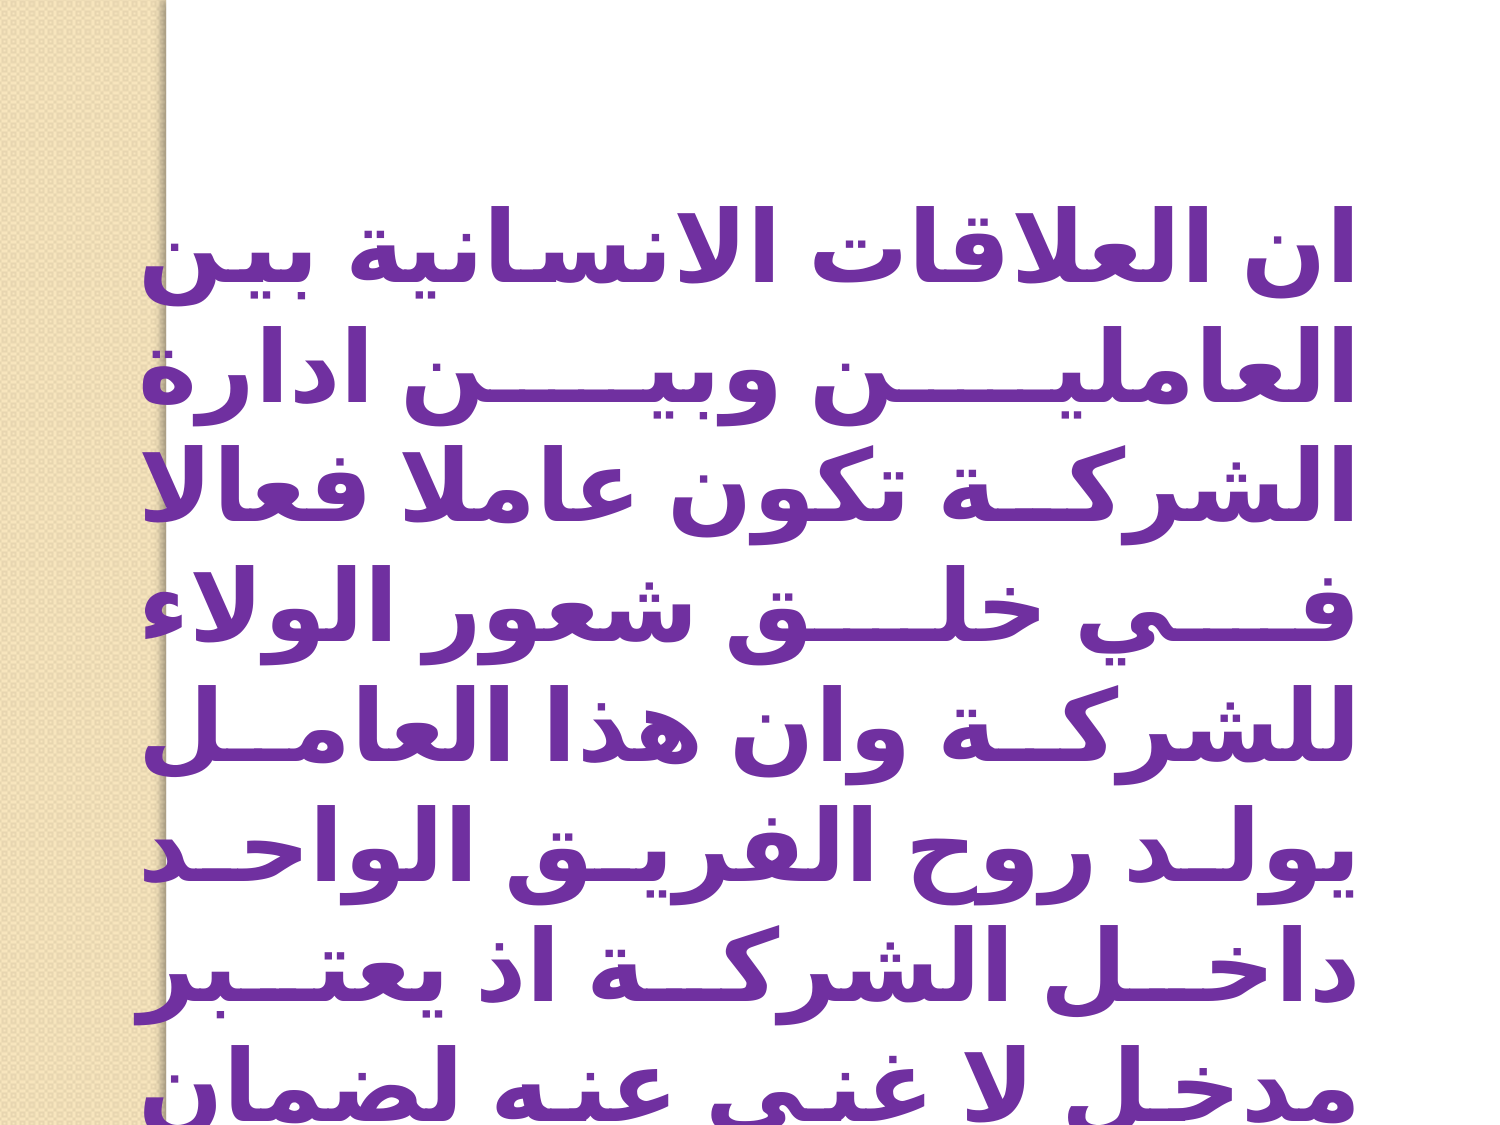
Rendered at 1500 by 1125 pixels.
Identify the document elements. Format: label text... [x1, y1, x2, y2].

text_box ان العلاقات الانسانية بين العاملين وبين ادارة الشركة تكون عاملا فعالا في خلق شعور الولاء للشركة وان هذا العامل يولد روح الفريق الواحد داخل الشركة اذ يعتبر مدخل لا غنى عنه لضمان رضاء العميل. [123, 174, 1376, 1125]
